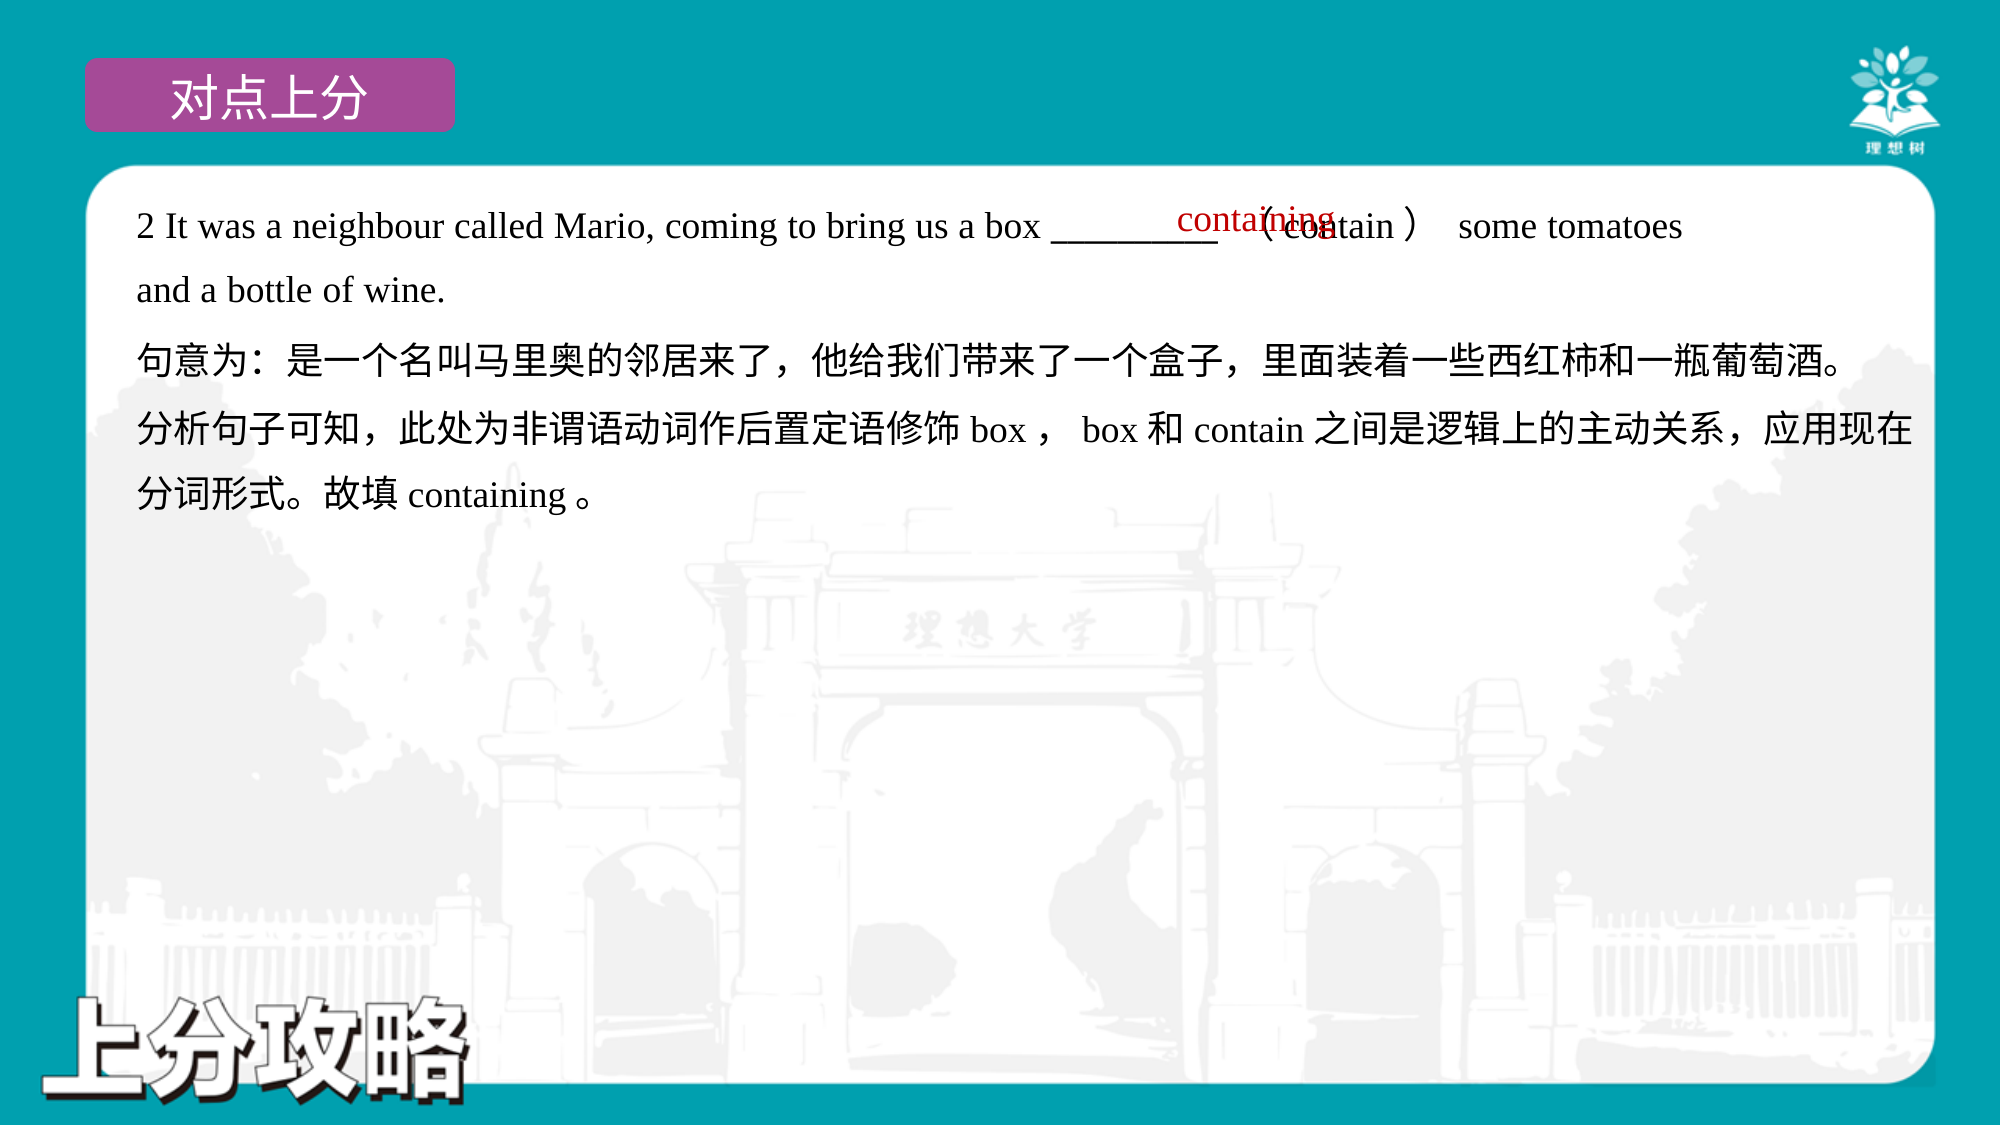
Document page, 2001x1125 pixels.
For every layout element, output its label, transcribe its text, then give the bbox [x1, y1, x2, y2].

text_box containing [1163, 169, 1349, 232]
text_box 2 It was a neighbour called Mario, coming to bring us a box __________ （contain） some tomatoes and a bottle of wine. [136, 176, 1865, 304]
picture [0, 0, 2000, 1125]
text_box 句意为：是一个名叫马里奥的邻居来了，他给我们带来了一个盒子，里面装着一些西红柿和一瓶葡萄酒。 分析句子可知，此处为非谓语动词作后置定语修饰box，box和contain之间是逻辑上的主动关系，应用现在 分词形式。故填containing。 [136, 312, 1865, 509]
